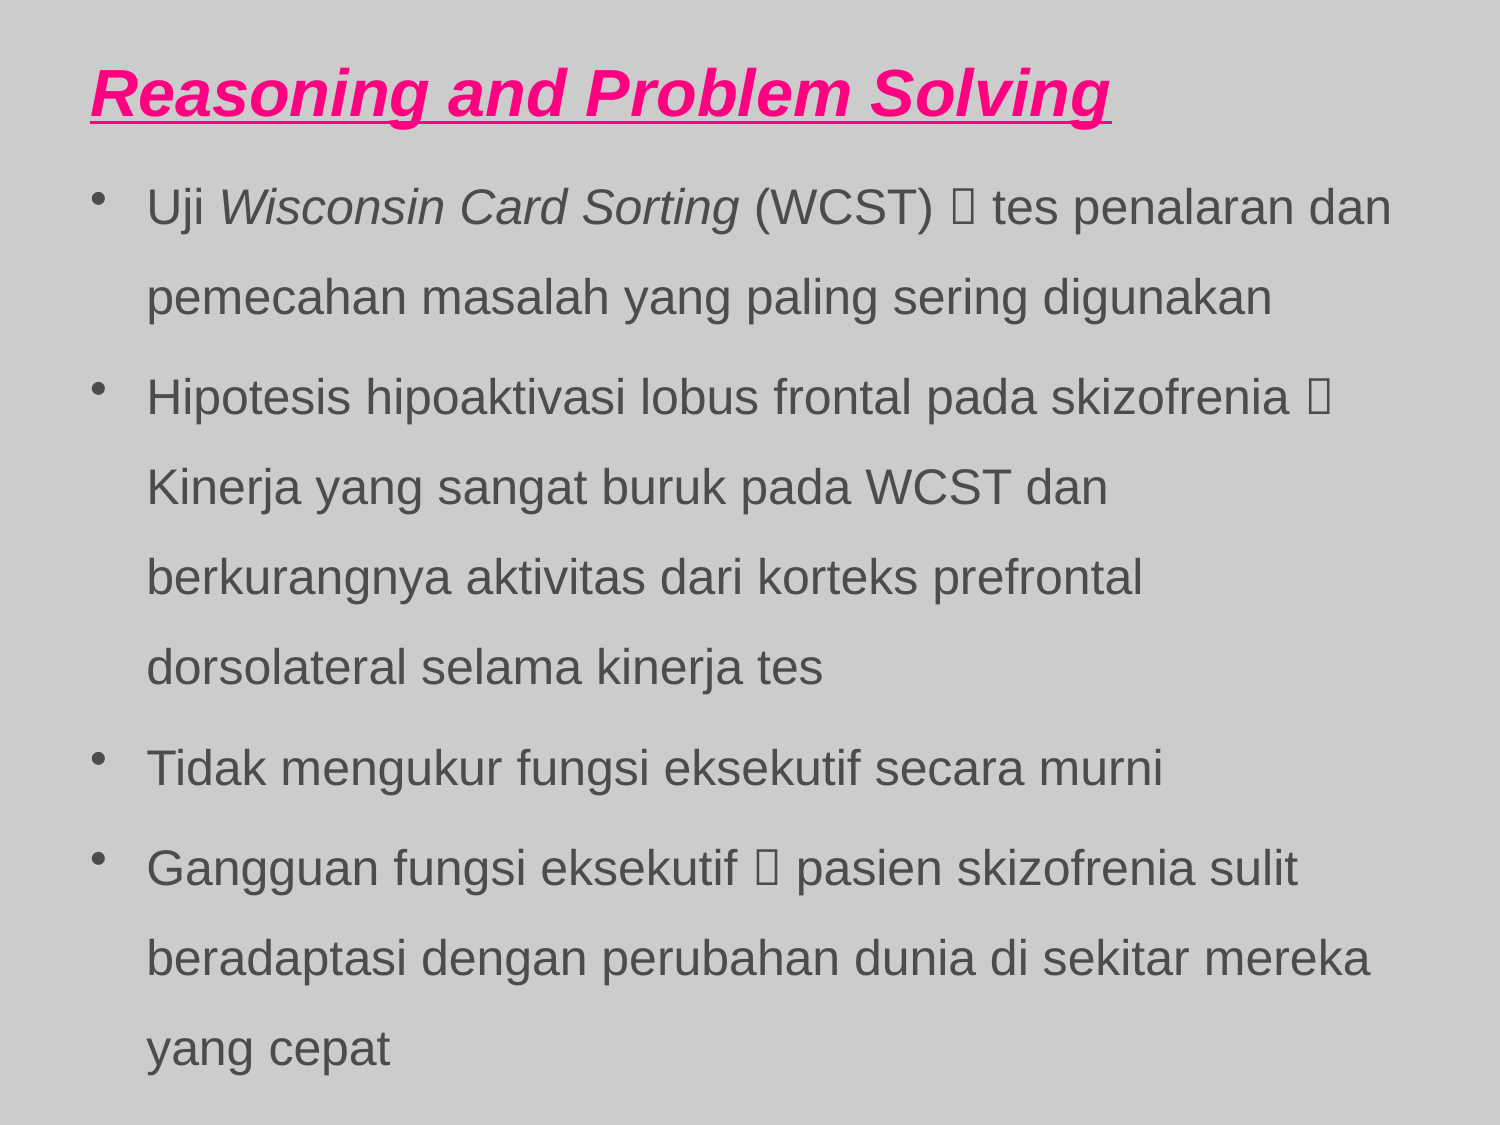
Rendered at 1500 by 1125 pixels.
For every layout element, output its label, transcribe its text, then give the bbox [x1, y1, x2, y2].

title Reasoning and Problem Solving [74, 24, 1426, 137]
list Uji Wisconsin Card Sorting (WCST)  tes penalaran dan pemecahan masalah yang paling sering digunakan Hipotesis hipoaktivasi lobus frontal pada skizofrenia  Kinerja yang sangat buruk pada WCST dan berkurangnya aktivitas dari korteks prefrontal dorsolateral selama kinerja tes Tidak mengukur fungsi eksekutif secara murni Gangguan fungsi eksekutif  pasien skizofrenia sulit beradaptasi dengan perubahan dunia di sekitar mereka yang cepat [74, 137, 1426, 745]
